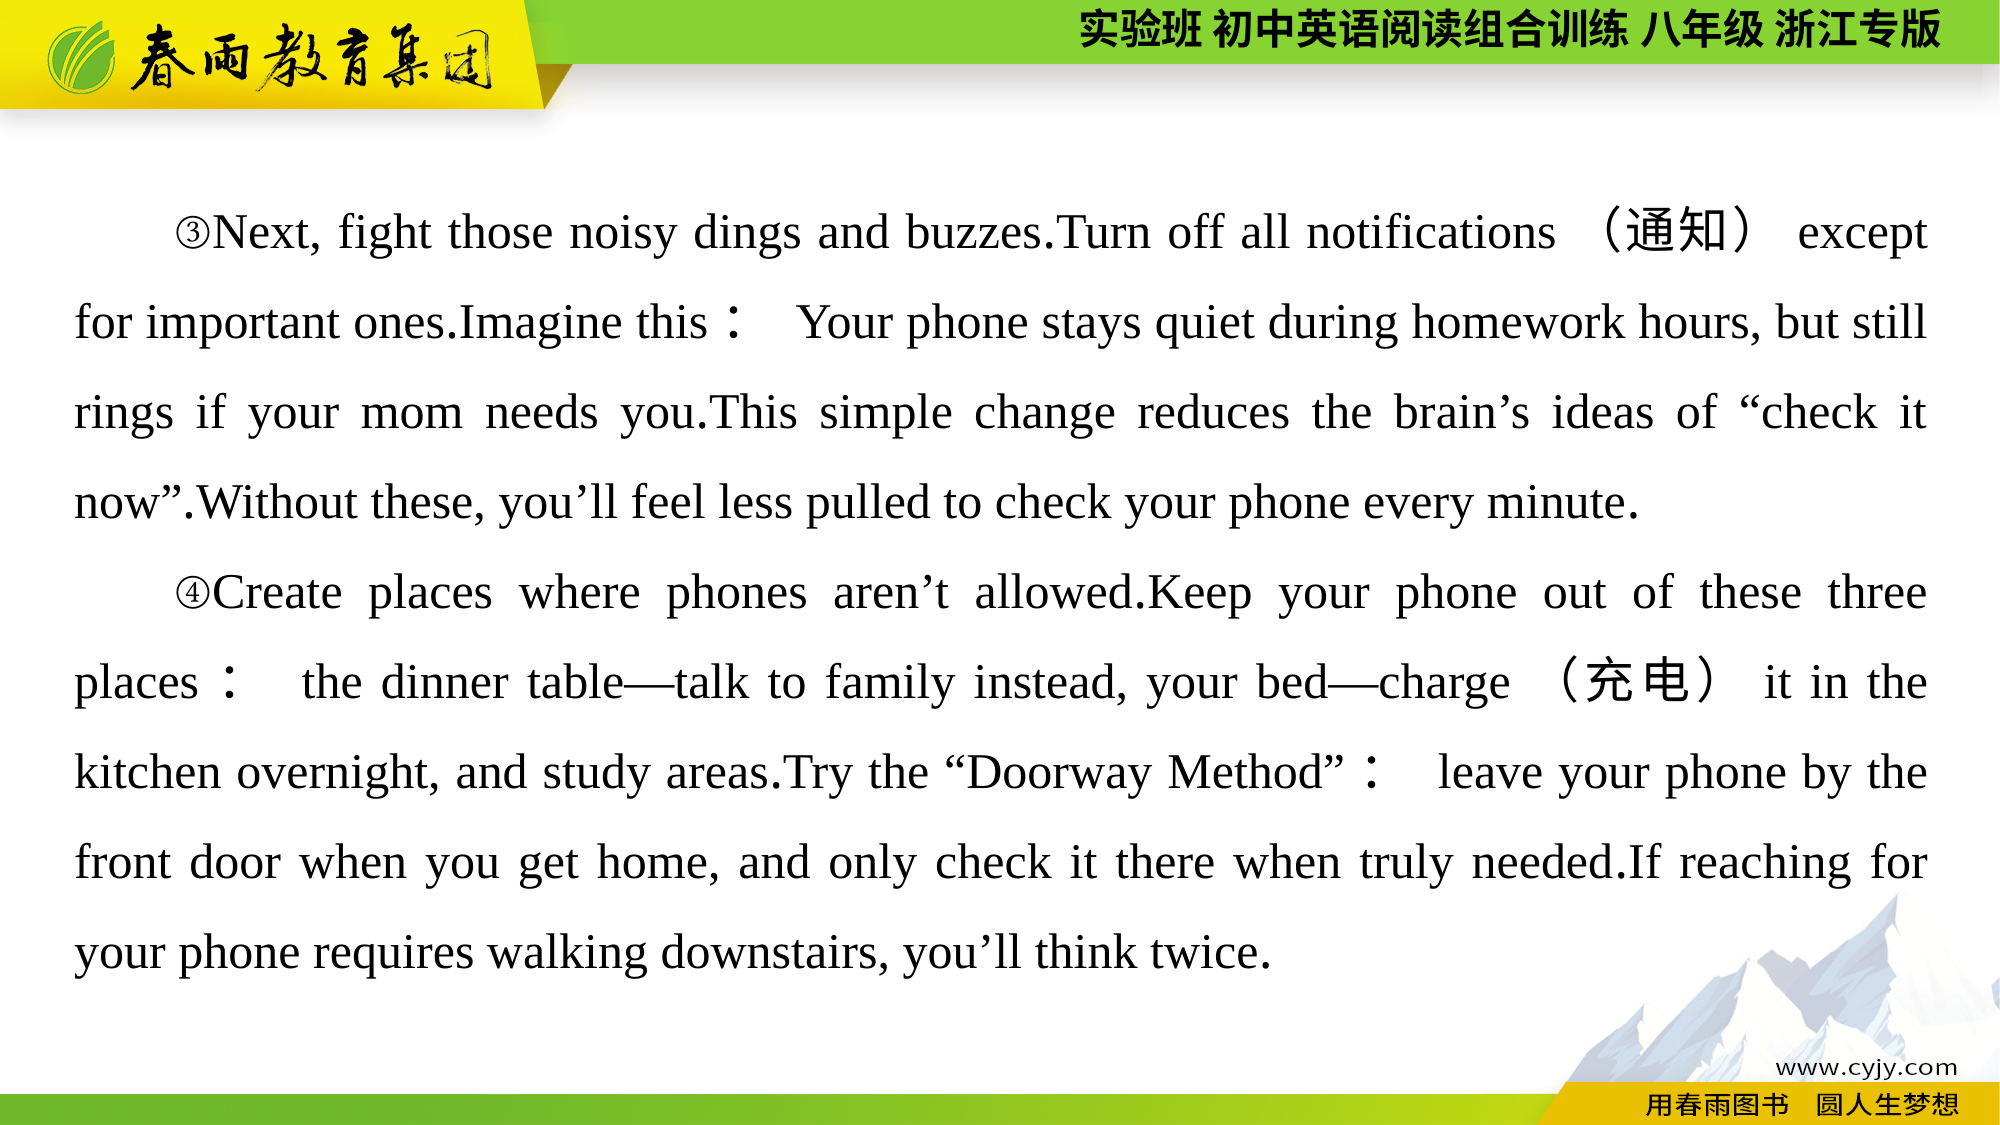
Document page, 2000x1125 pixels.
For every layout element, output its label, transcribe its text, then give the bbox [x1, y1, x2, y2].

picture [0, 0, 2000, 1125]
list ③Next, fight those noisy dings and buzzes.Turn off all notifications（通知）except for important ones.Imagine this： Your phone stays quiet during homework hours, but still rings if your mom needs you.This simple change reduces the brain’s ideas of “check it now”.Without these, you’ll feel less pulled to check your phone every minute. ④Create places where phones aren’t allowed.Keep your phone out of these three places： the dinner table—talk to family instead, your bed—charge（充电）it in the kitchen overnight, and study areas.Try the “Doorway Method”： leave your phone by the front door when you get home, and only check it there when truly needed.If reaching for your phone requires walking downstairs, you’ll think twice. [59, 160, 1944, 983]
